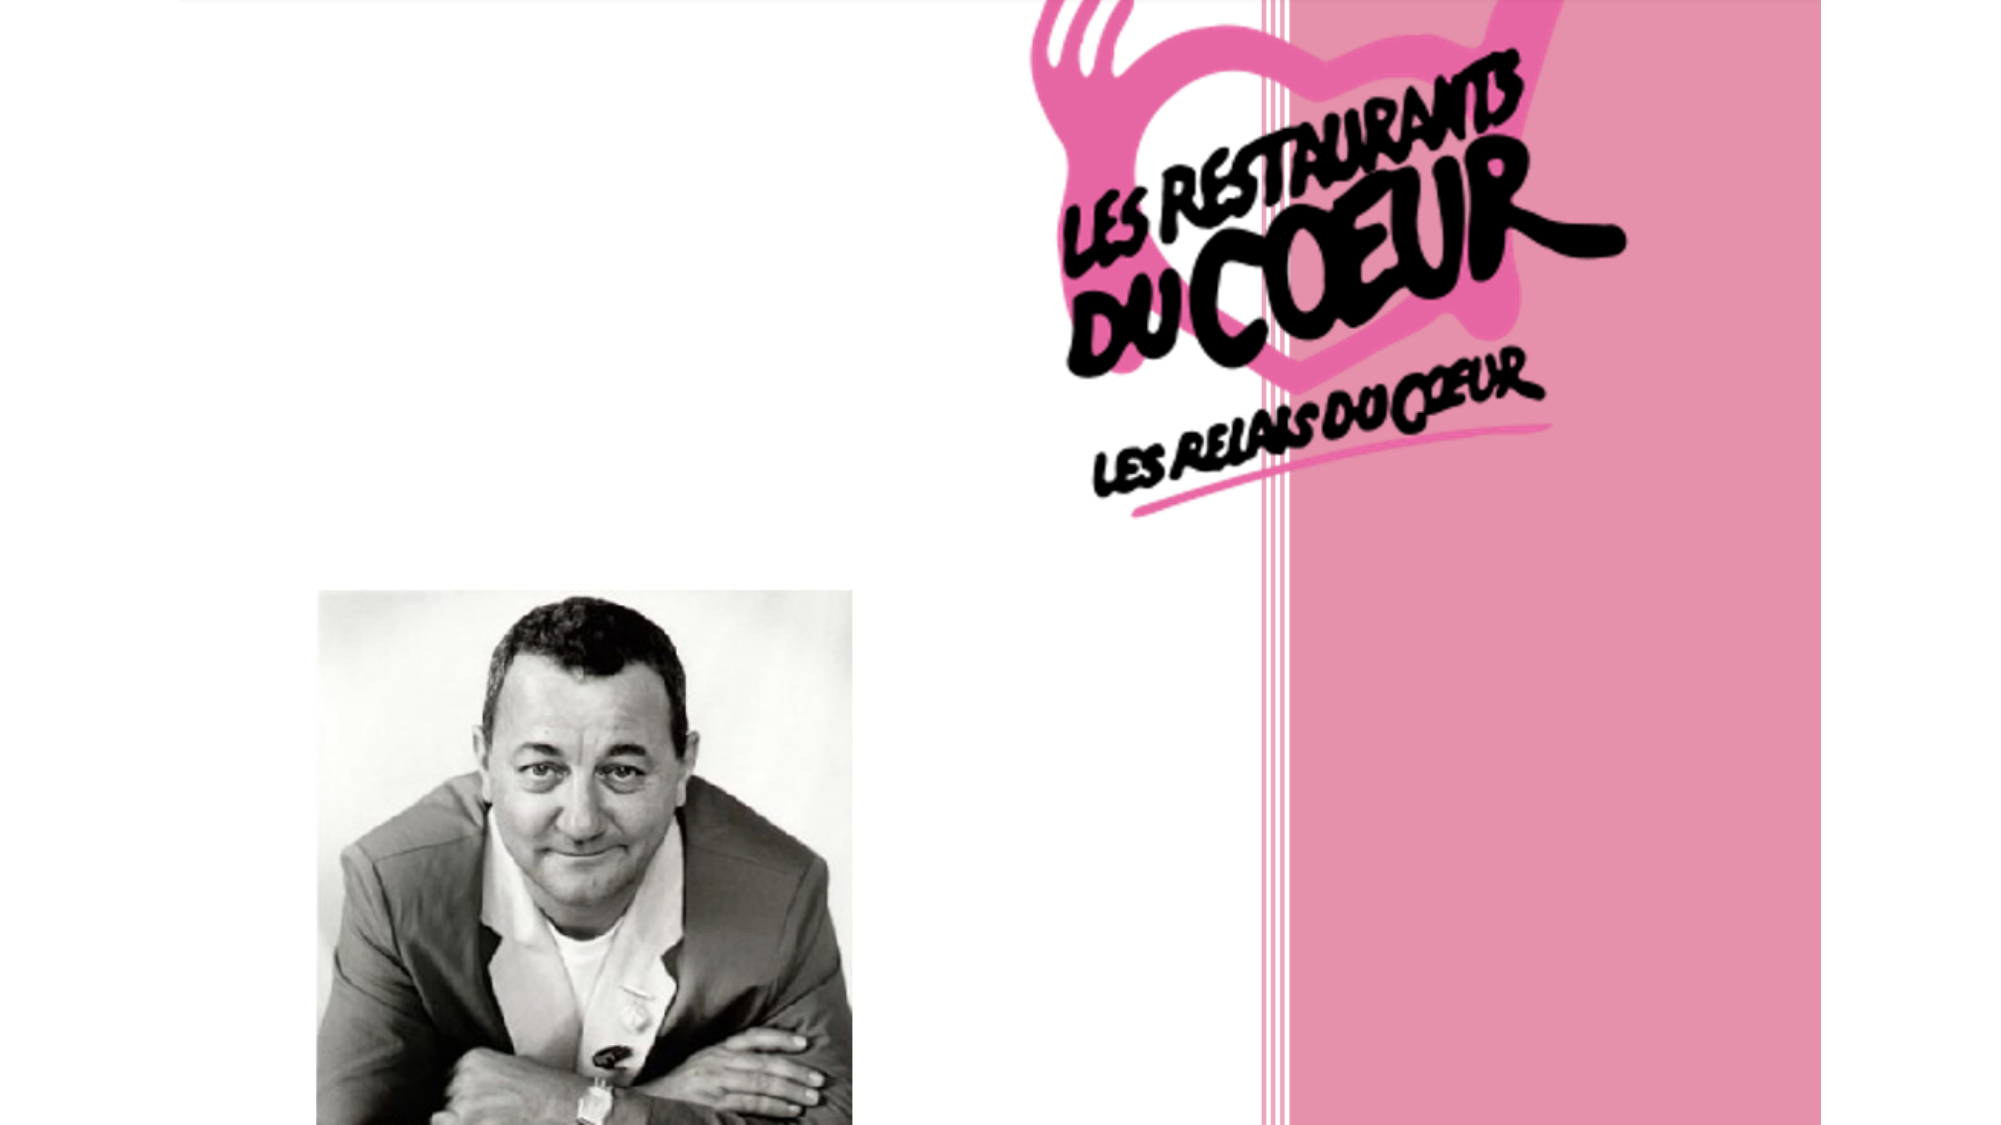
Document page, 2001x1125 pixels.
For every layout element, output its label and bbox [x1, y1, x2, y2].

picture [179, 0, 1821, 1125]
